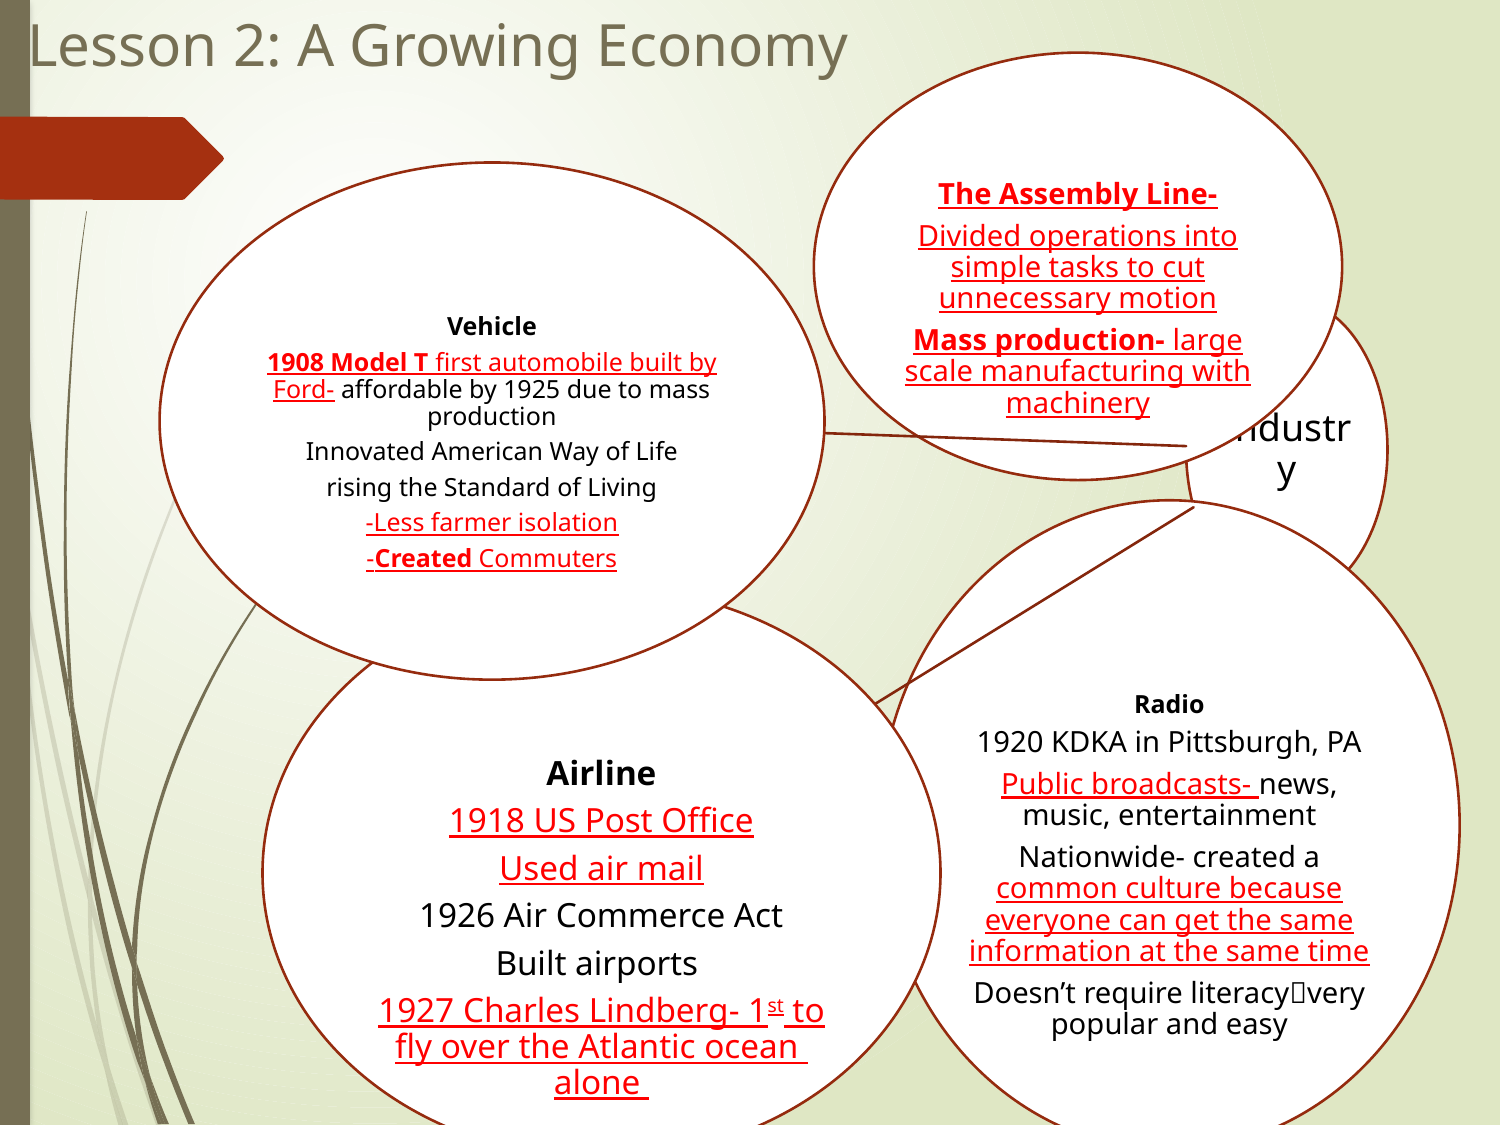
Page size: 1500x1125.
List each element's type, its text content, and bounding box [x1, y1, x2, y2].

title Lesson 2: A Growing Economy [12, 1, 1475, 188]
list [262, 162, 1388, 1125]
